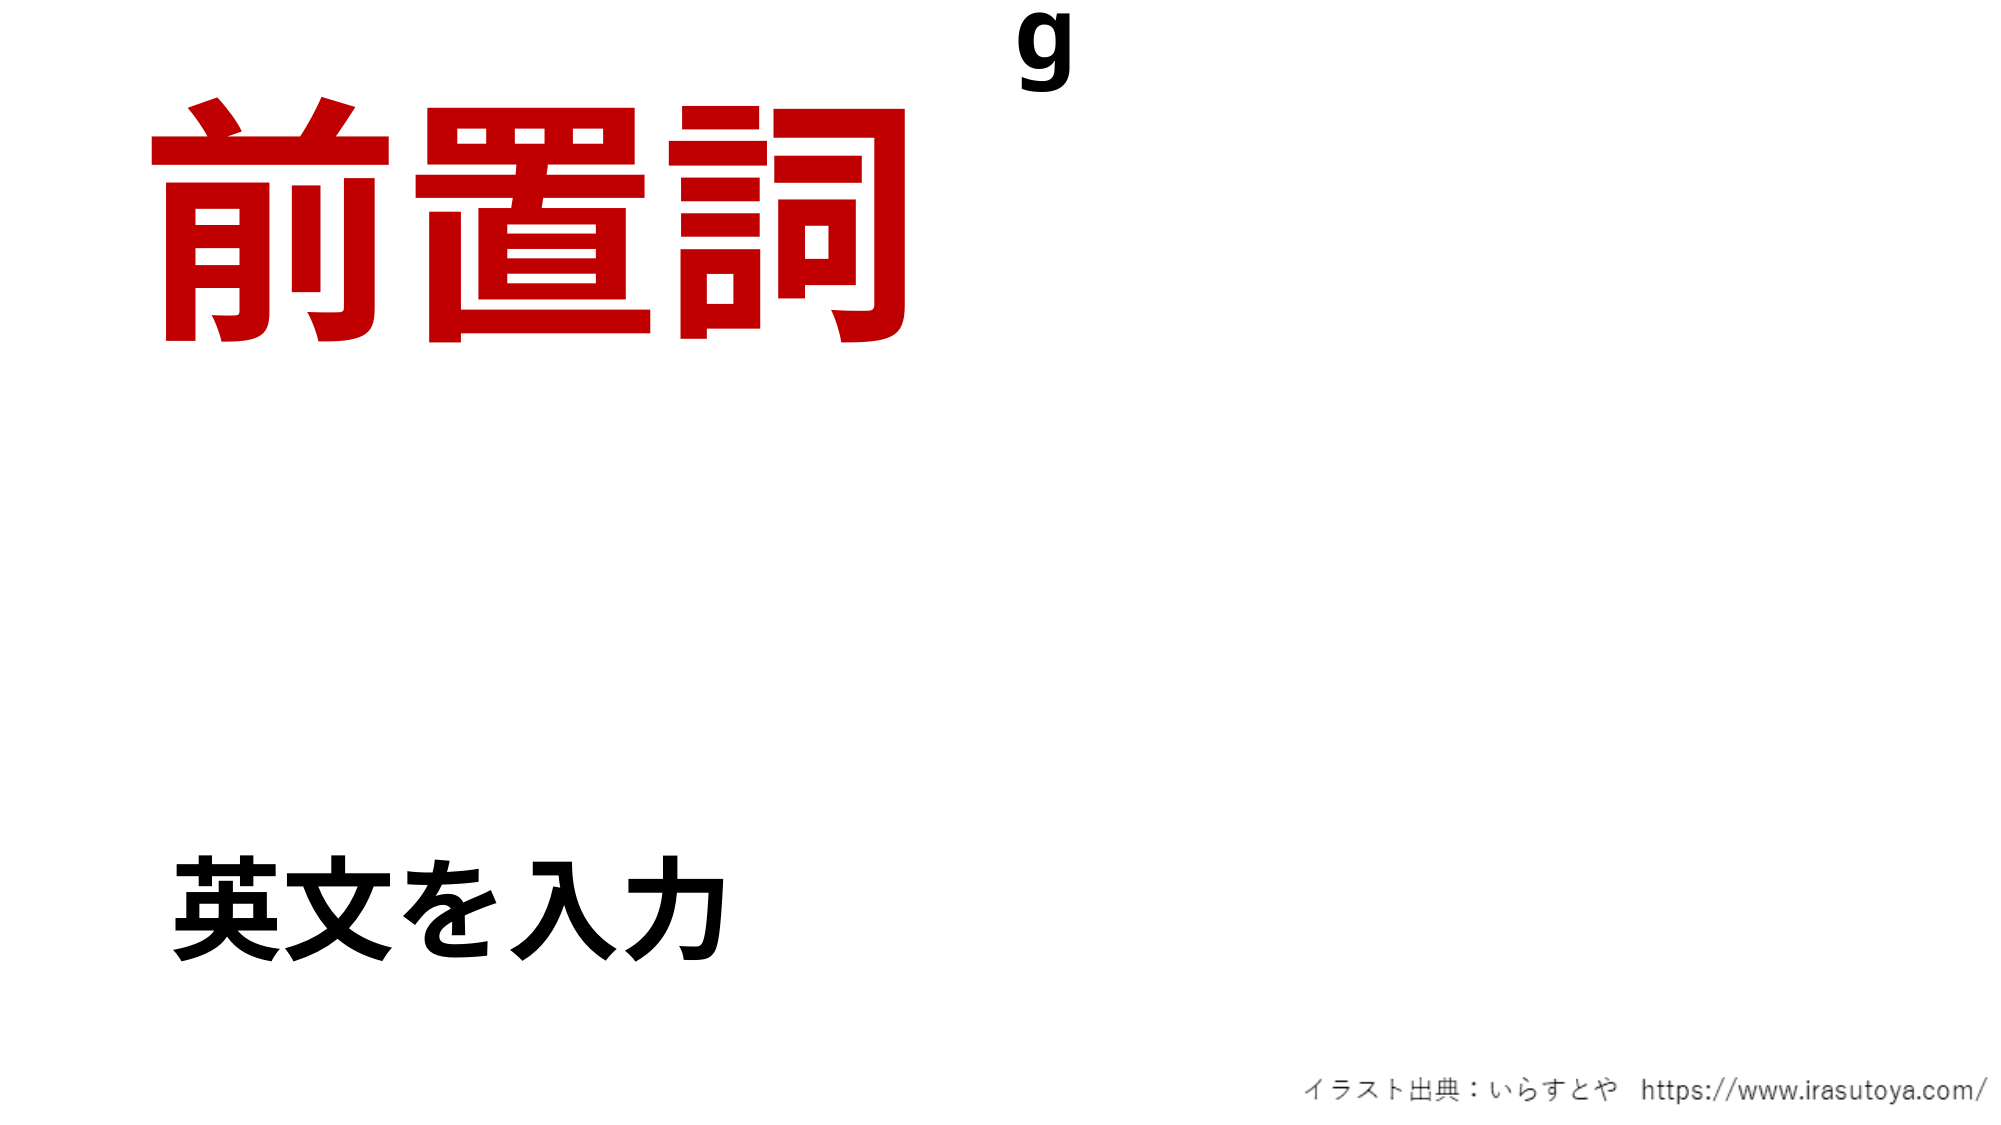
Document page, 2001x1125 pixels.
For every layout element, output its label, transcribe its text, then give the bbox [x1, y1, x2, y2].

picture [1278, 1065, 2000, 1125]
text_box 前置詞 [125, 51, 1020, 379]
text_box dog [999, 0, 1216, 96]
text_box 英文を入力 [155, 831, 2000, 982]
